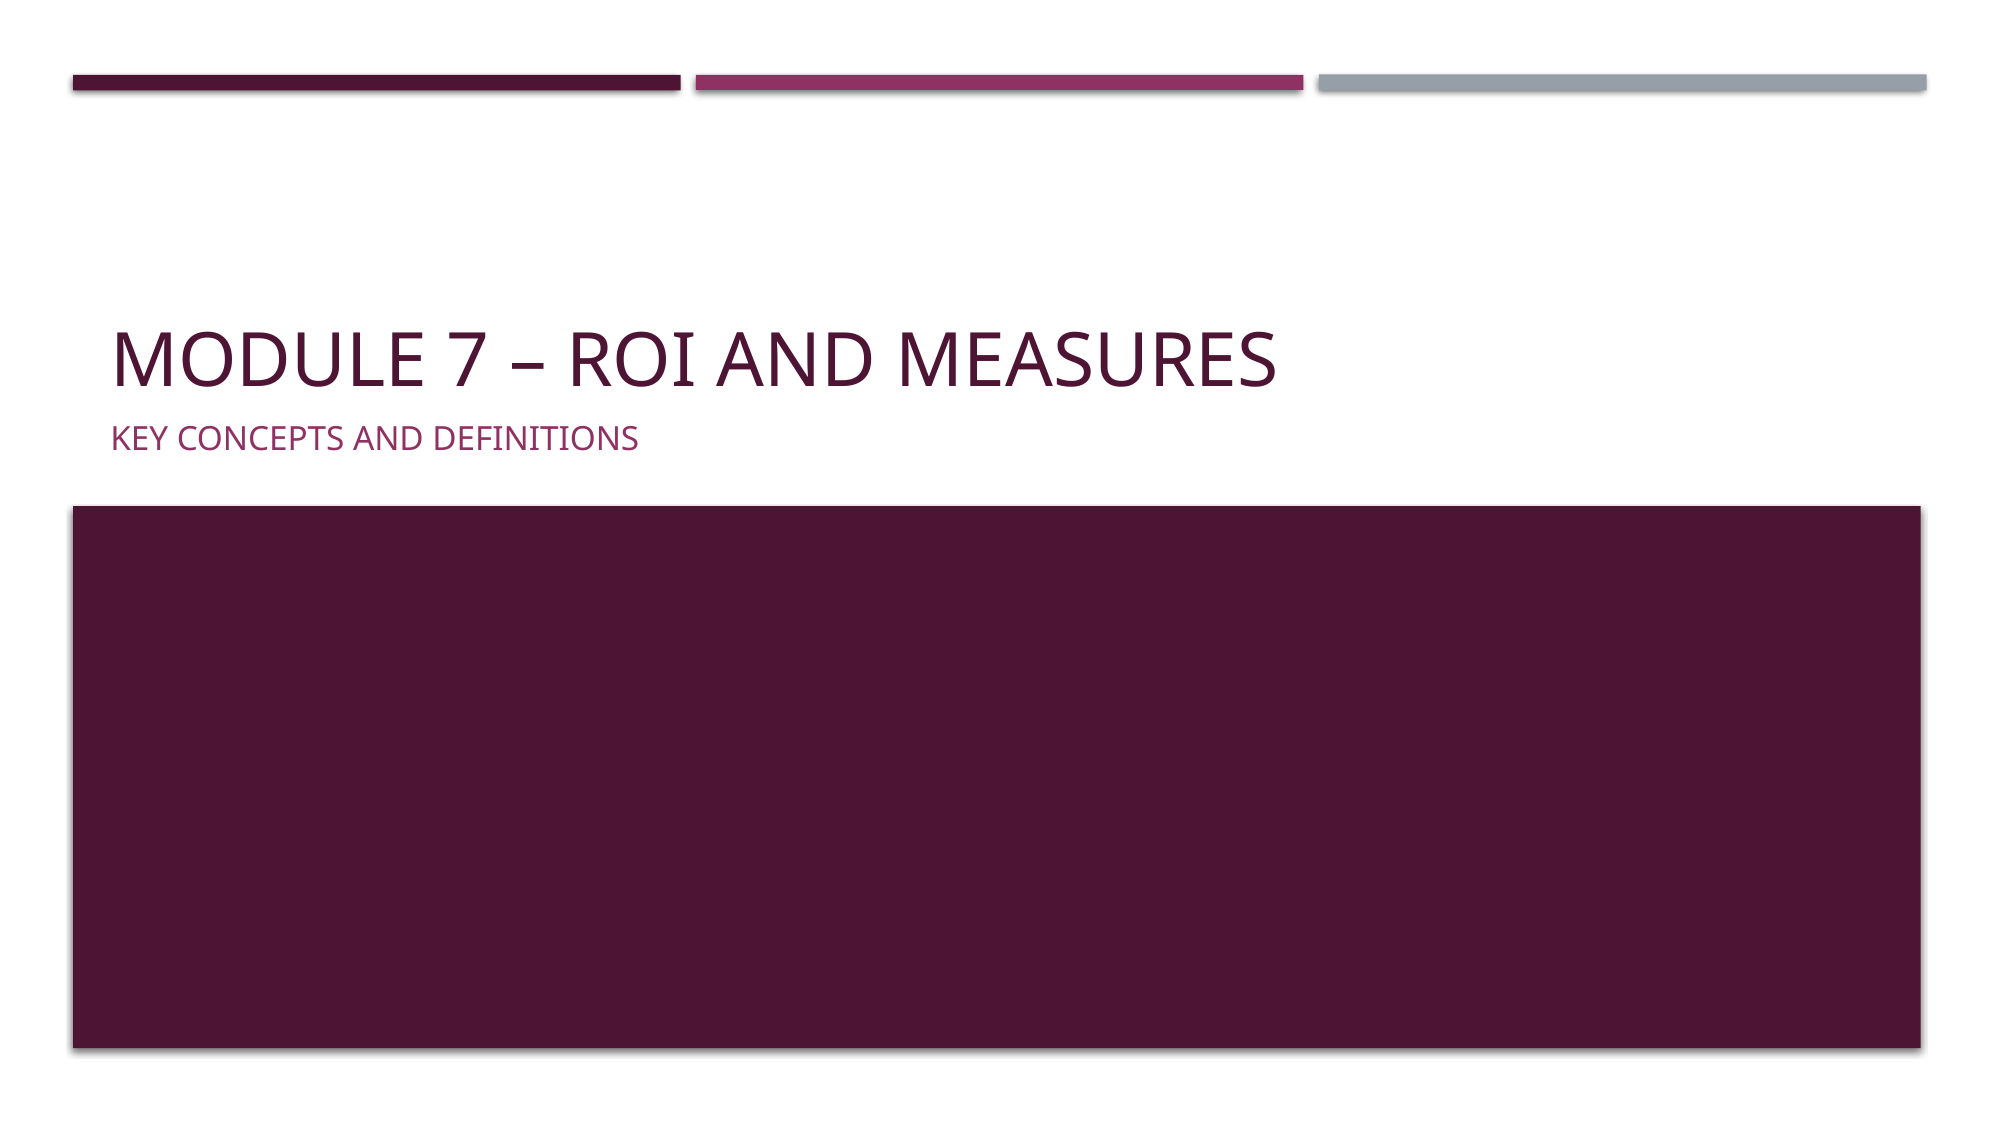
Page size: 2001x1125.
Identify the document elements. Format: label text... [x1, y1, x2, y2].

title Module 7 – ROI and measures [95, 167, 1899, 409]
subtitle Key concepts and Definitions [95, 409, 1899, 507]
